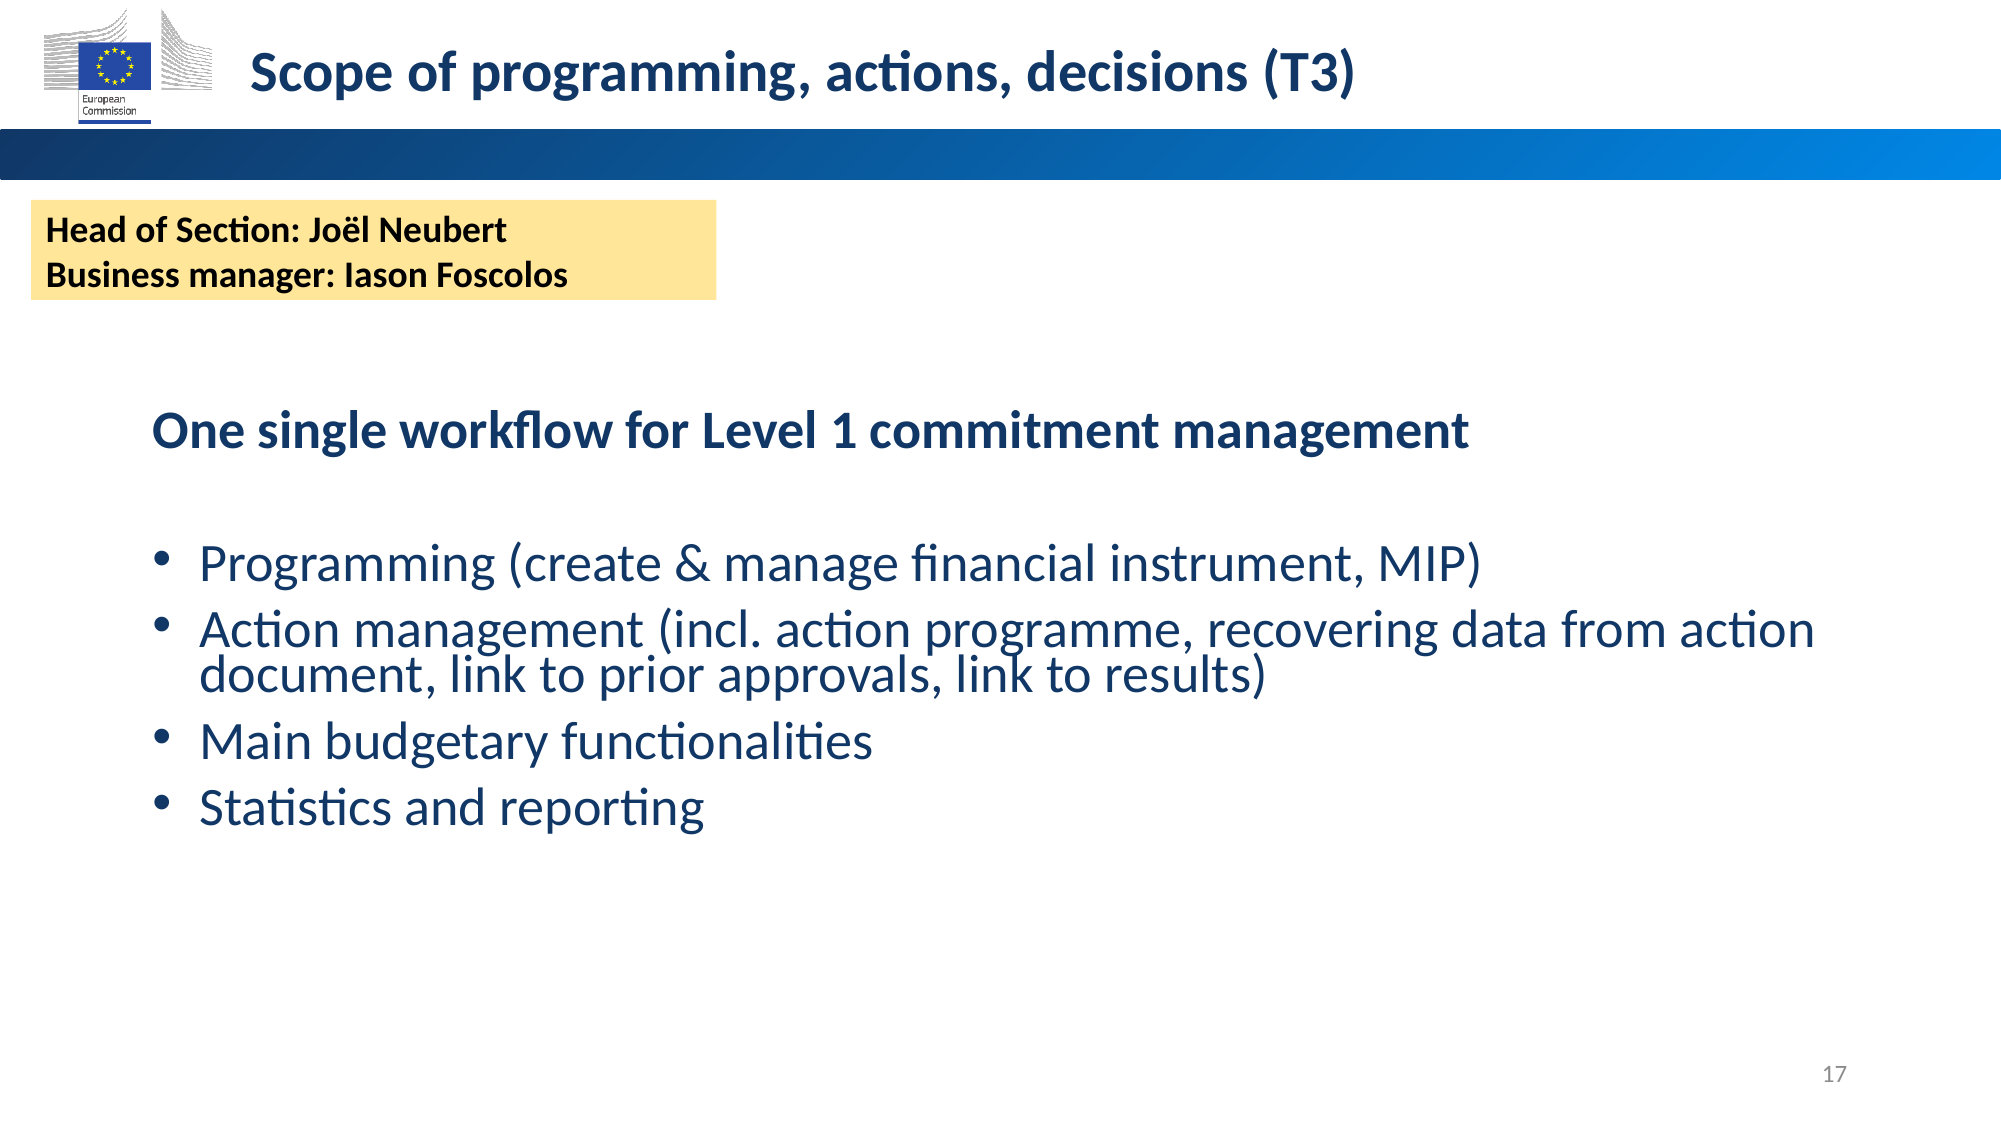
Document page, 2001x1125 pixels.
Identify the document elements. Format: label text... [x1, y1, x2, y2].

slide_number 17 [1412, 1042, 1863, 1103]
text_box Head of Section: Joël Neubert Business manager: Iason Foscolos [30, 199, 717, 301]
text_box Scope of programming, actions, decisions (T3) [236, 25, 1797, 111]
list One single workflow for Level 1 commitment management Programming (create & manage financial instrument, MIP) Action management (incl. action programme, recovering data from action document, link to prior approvals, link to results) Main budgetary functionalities Statistics and reporting [137, 318, 1863, 1033]
picture [44, 8, 212, 124]
